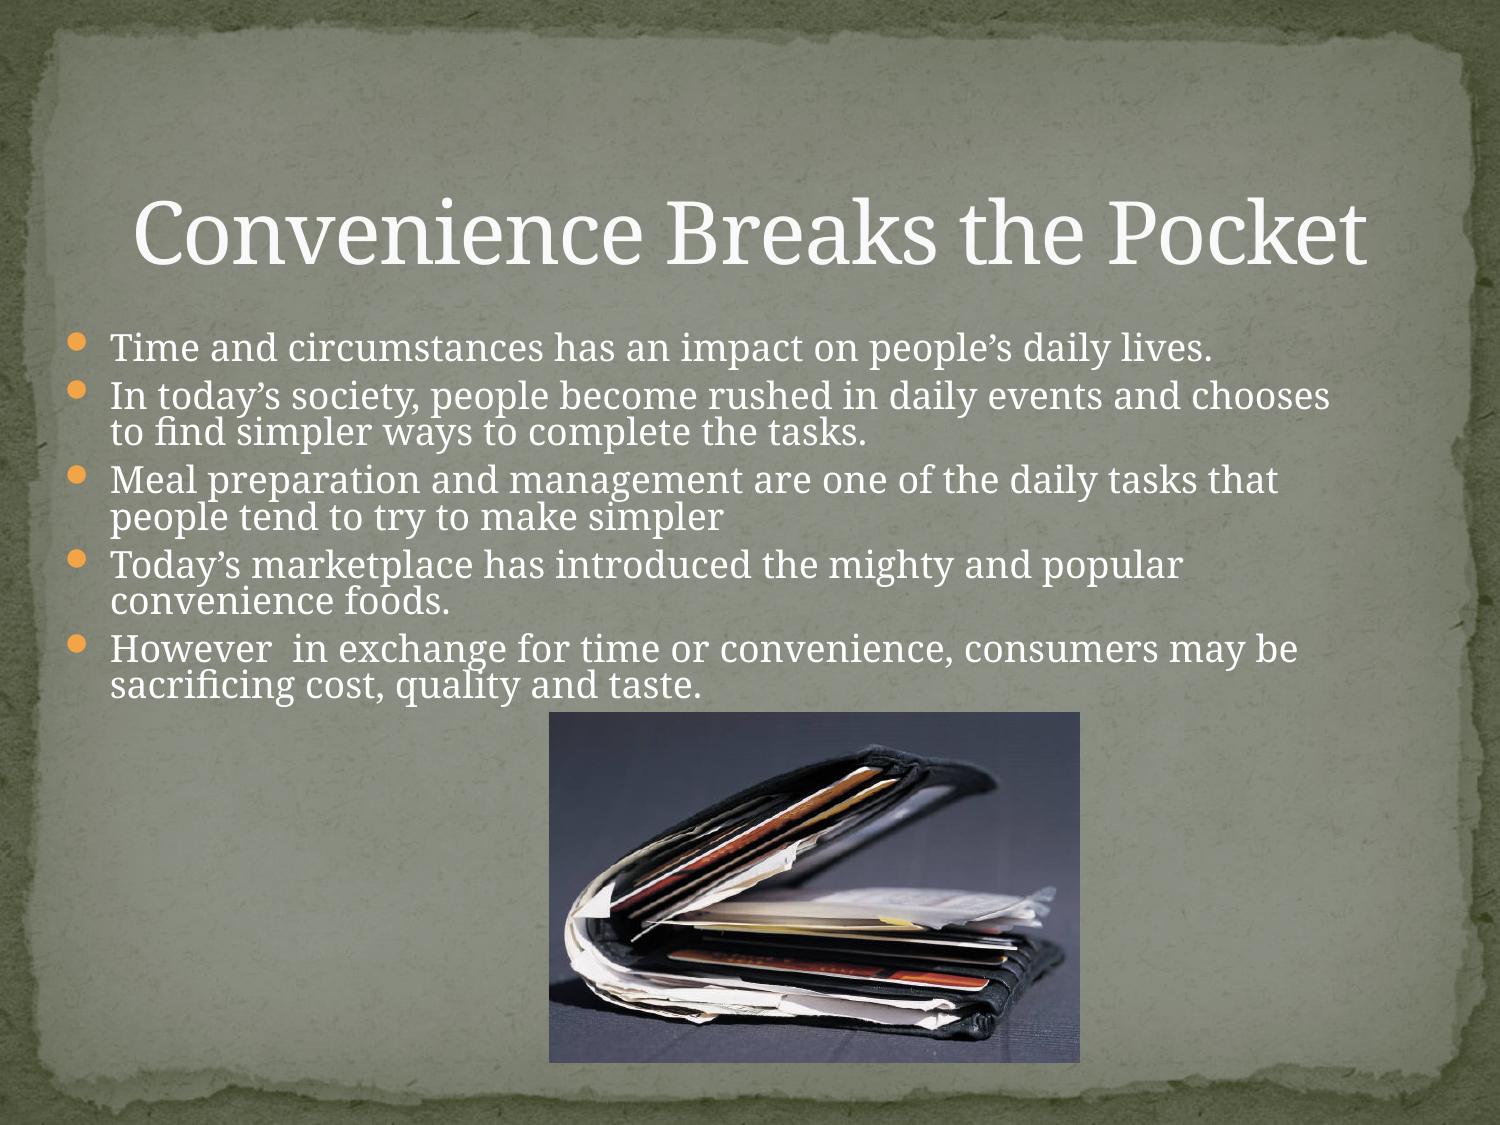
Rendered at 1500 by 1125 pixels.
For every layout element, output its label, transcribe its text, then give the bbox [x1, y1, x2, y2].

title Convenience Breaks the Pocket [112, 49, 1388, 290]
list Time and circumstances has an impact on people’s daily lives. In today’s society, people become rushed in daily events and chooses to find simpler ways to complete the tasks. Meal preparation and management are one of the daily tasks that people tend to try to make simpler Today’s marketplace has introduced the mighty and popular convenience foods. However in exchange for time or convenience, consumers may be sacrificing cost, quality and taste. [50, 324, 1388, 1075]
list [552, 715, 1078, 1061]
